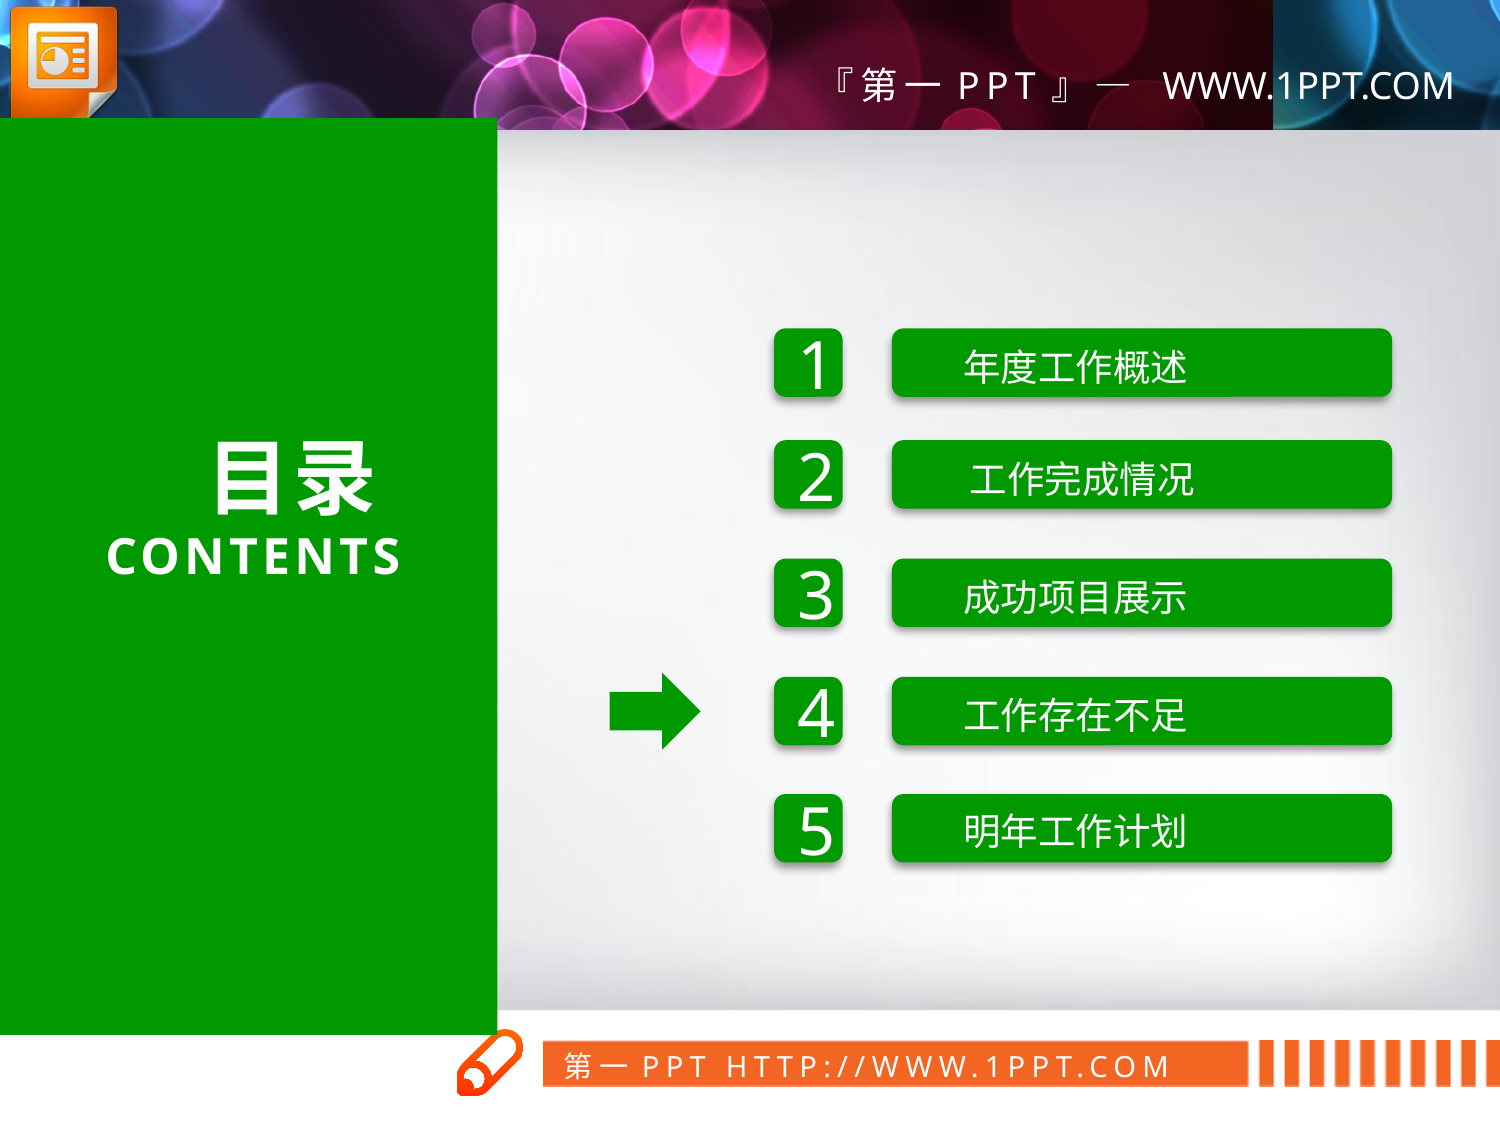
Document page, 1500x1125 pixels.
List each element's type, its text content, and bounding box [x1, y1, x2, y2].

text_box 4 [774, 676, 843, 746]
text_box 5 [774, 794, 843, 863]
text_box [891, 793, 1393, 864]
text_box 3 [774, 558, 843, 627]
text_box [891, 676, 1393, 749]
picture [0, 0, 1500, 1012]
text_box [0, 118, 498, 1035]
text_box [891, 439, 1393, 512]
picture [543, 1040, 1500, 1087]
text_box 2 [774, 440, 843, 509]
text_box 1 [774, 328, 843, 397]
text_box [891, 558, 1393, 630]
text_box [609, 672, 701, 750]
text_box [891, 328, 1393, 400]
text_box 目录 CONTENTS [45, 414, 421, 595]
